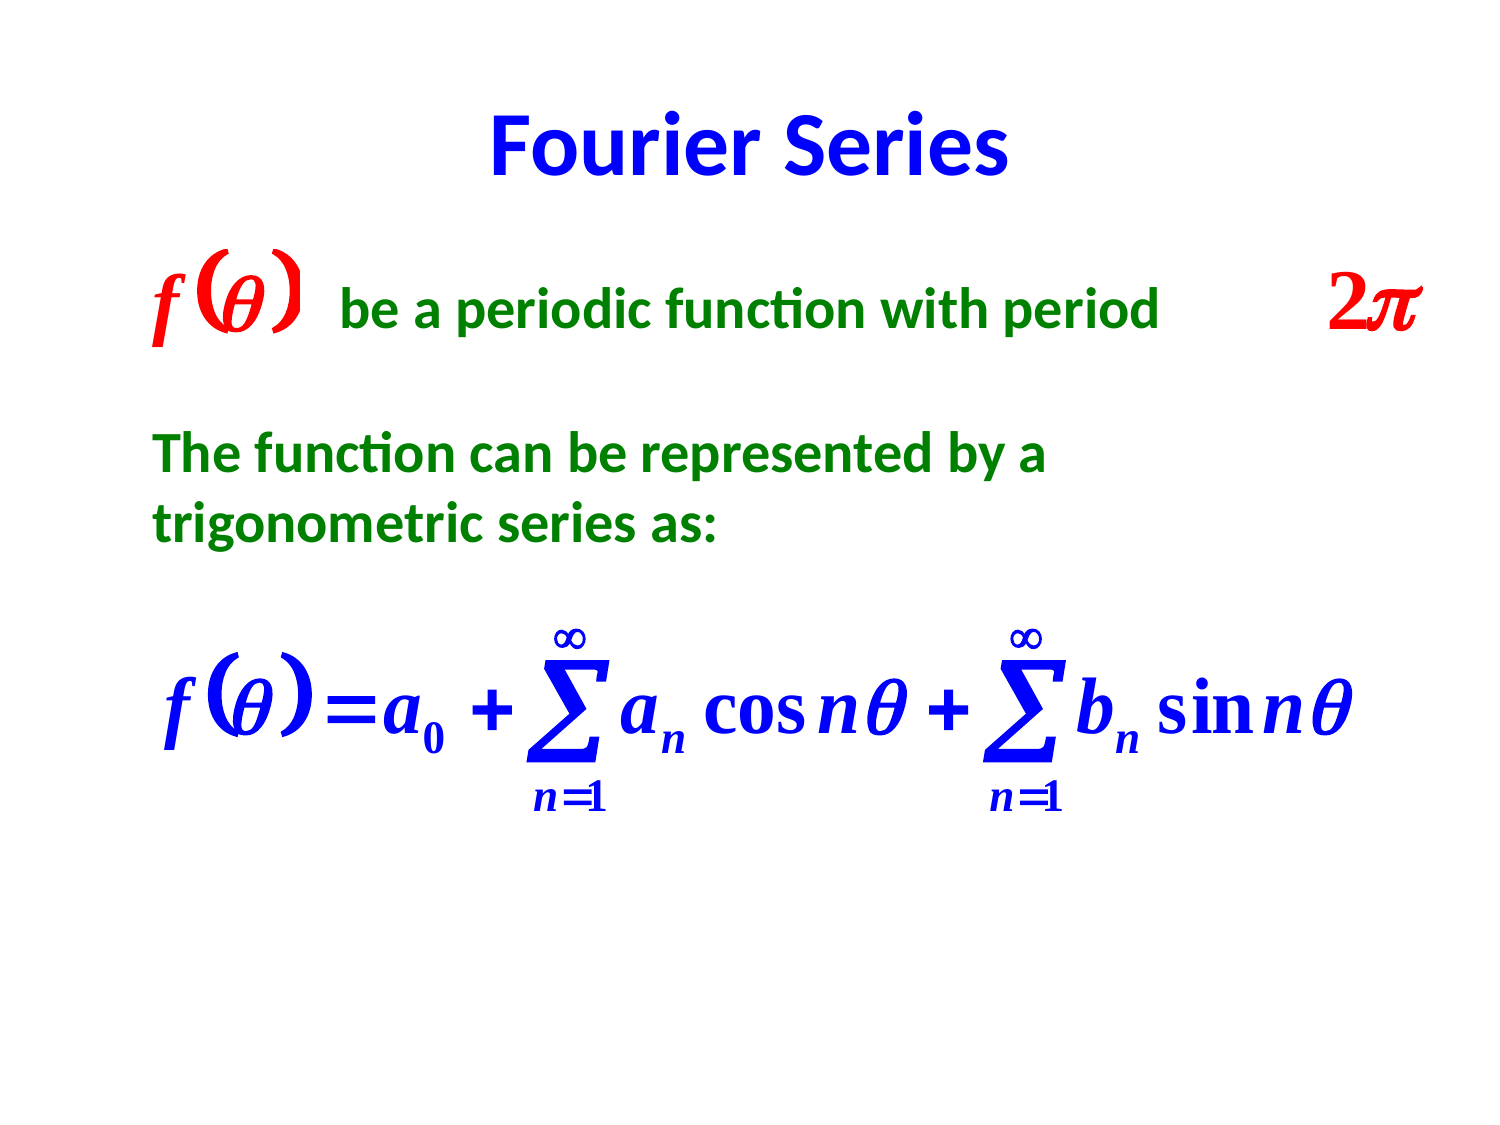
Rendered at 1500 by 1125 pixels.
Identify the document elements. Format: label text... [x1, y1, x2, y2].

text_box The function can be represented by a trigonometric series as: [137, 527, 1200, 562]
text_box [137, 599, 1363, 823]
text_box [124, 249, 1438, 359]
text_box The function can be represented by a trigonometric series as: [137, 407, 1200, 526]
title Fourier Series [75, 45, 1425, 233]
